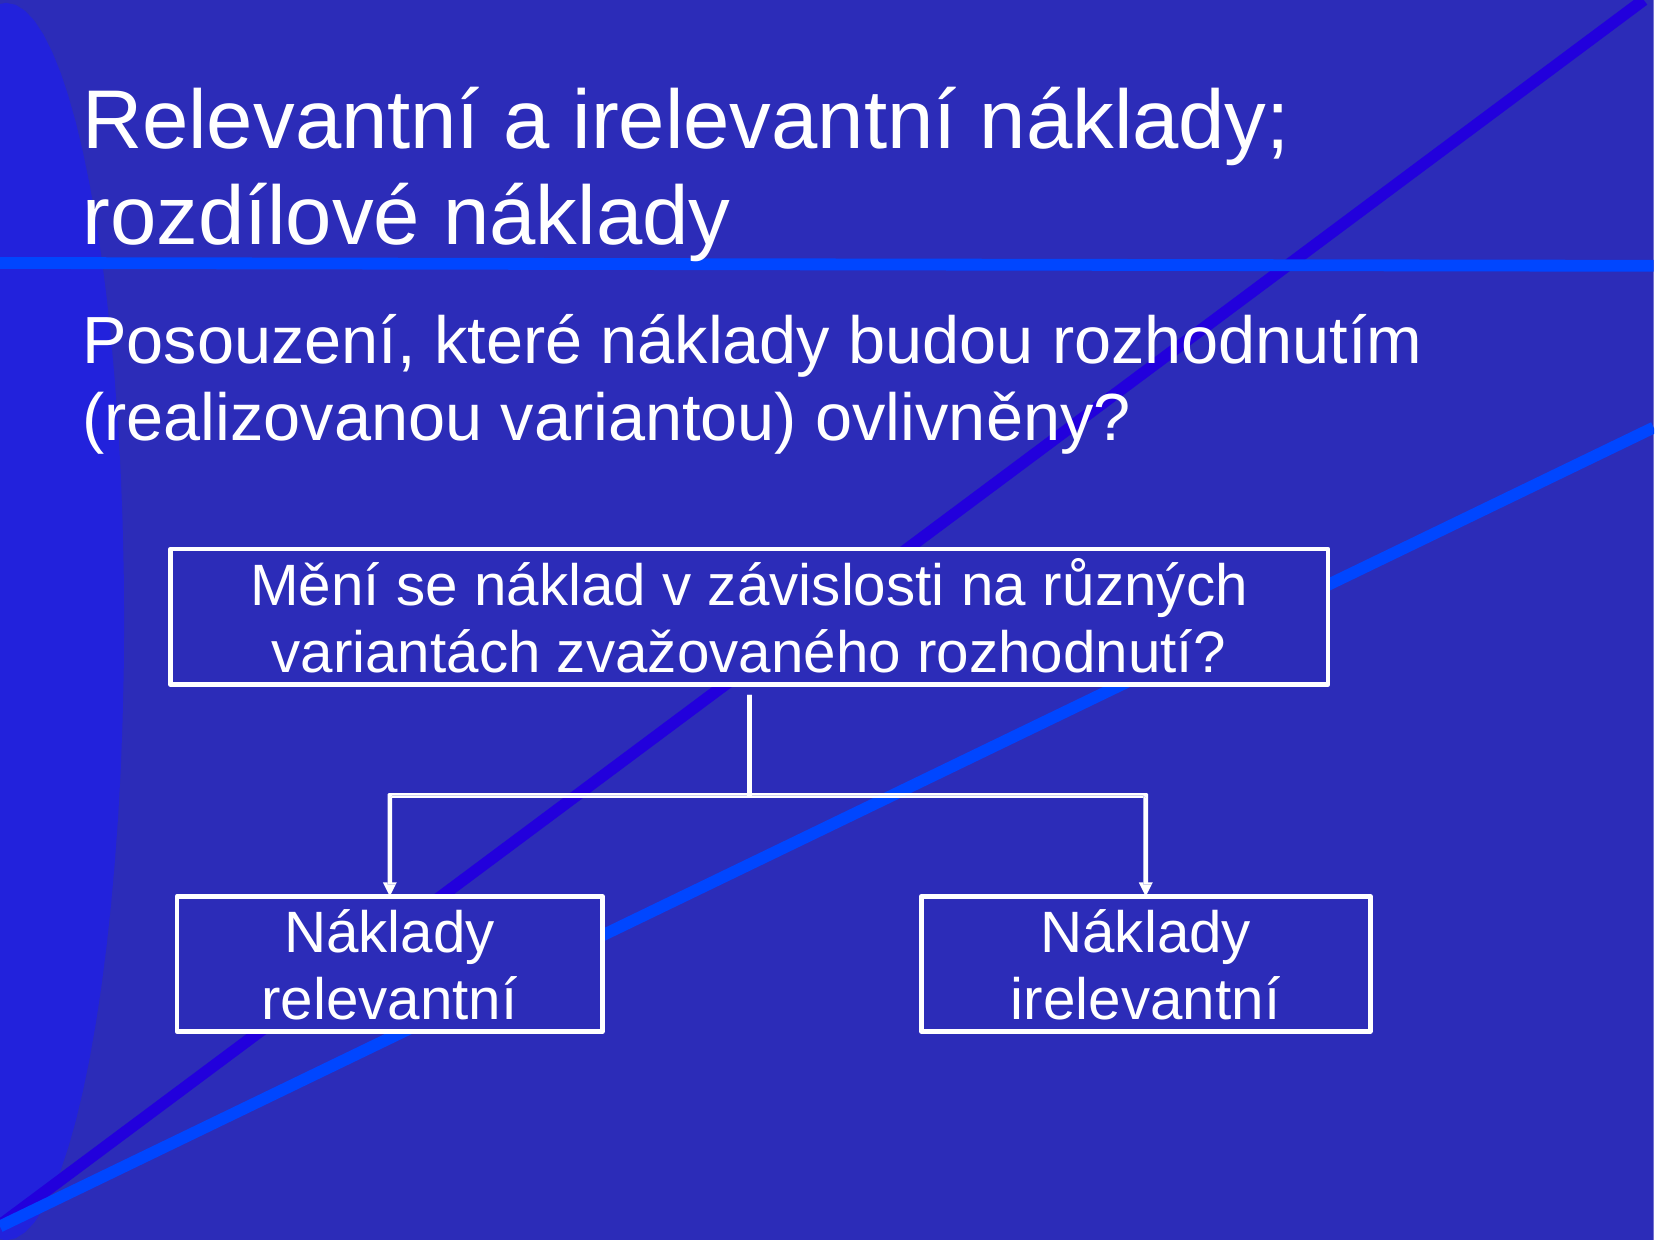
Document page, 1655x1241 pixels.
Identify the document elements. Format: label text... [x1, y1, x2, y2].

text_box Náklady relevantní [177, 896, 603, 1032]
text_box Mění se náklad v závislosti na různých variantách zvažovaného rozhodnutí? [170, 549, 1329, 685]
text_box Náklady irelevantní [921, 896, 1371, 1032]
title Relevantní a irelevantní náklady; rozdílové náklady [80, 69, 1574, 277]
text_box [382, 793, 747, 897]
text_box [747, 694, 1153, 897]
text_box Posouzení, které náklady budou rozhodnutím (realizovanou variantou) ovlivněny? [80, 299, 1425, 454]
